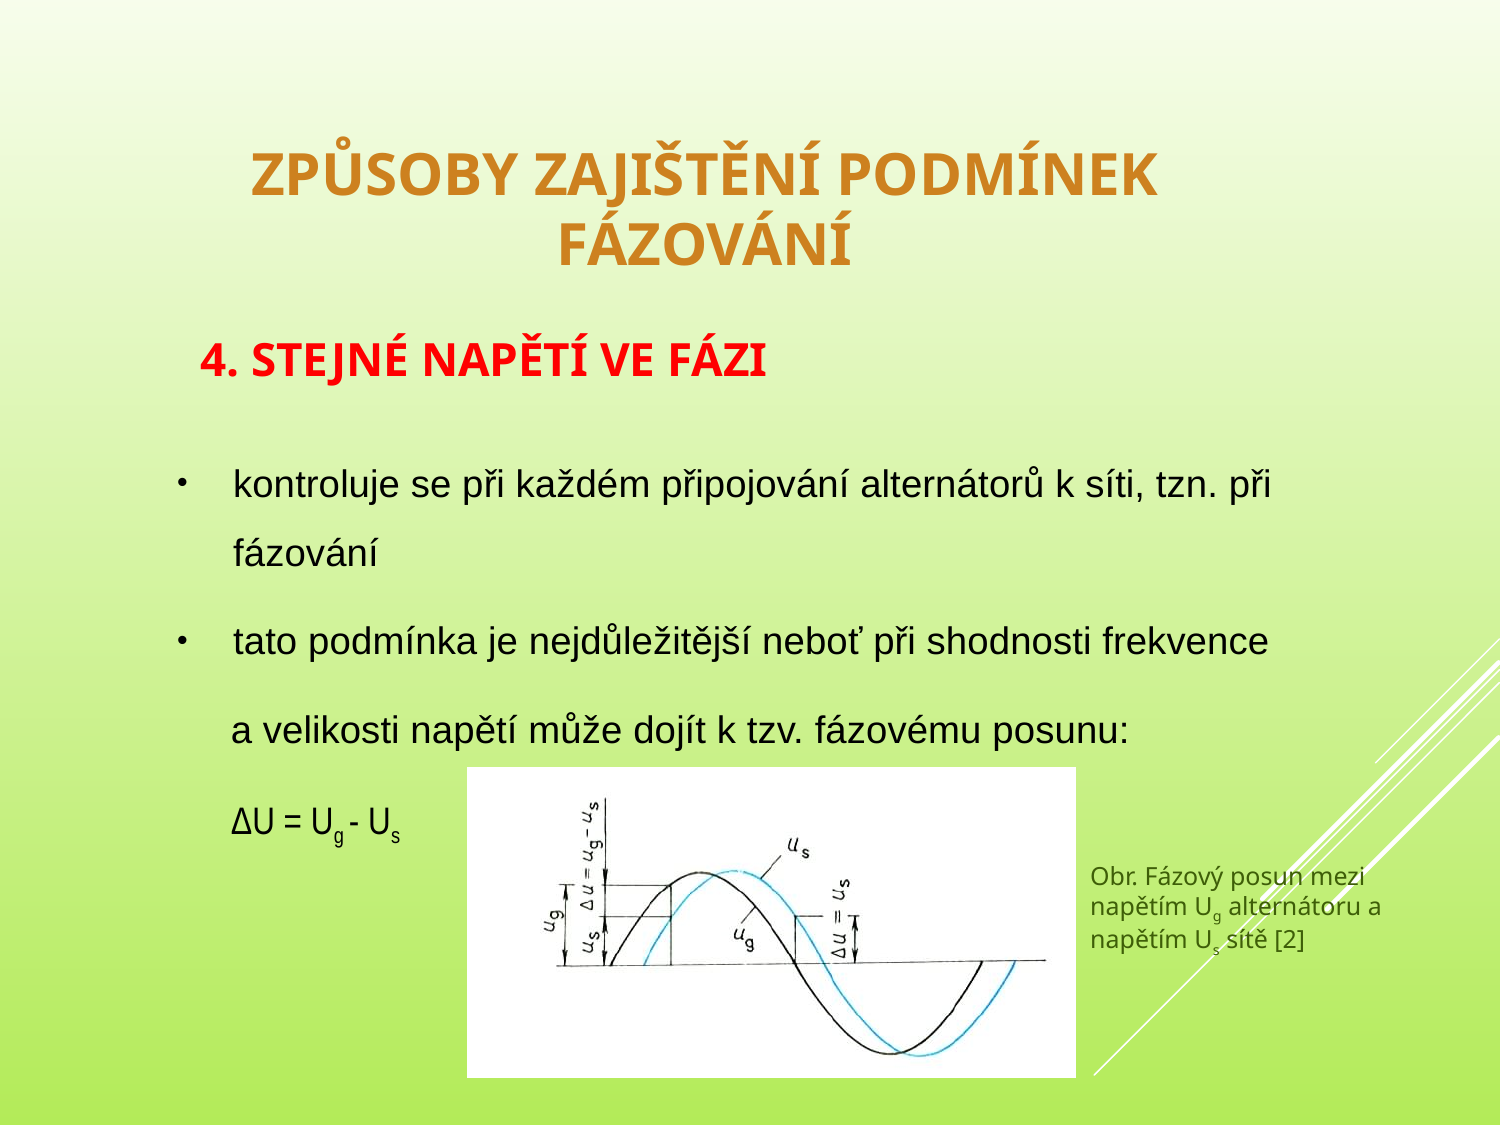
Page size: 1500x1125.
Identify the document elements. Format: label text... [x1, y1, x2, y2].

picture [466, 767, 1076, 1079]
title Způsoby zajištění podmínek fázování [87, 87, 1323, 328]
list kontroluje se při každém připojování alternátorů k síti, tzn. při fázování tato podmínka je nejdůležitější neboť při shodnosti frekvence a velikosti napětí může dojít k tzv. fázovému posunu: ΔU = Ug - Us [87, 428, 1401, 860]
text_box Obr. Fázový posun mezi napětím Ug alternátoru a napětím Us sítě [2] [1076, 852, 1463, 993]
list 4. Stejné Napětí ve fázi [184, 296, 893, 394]
